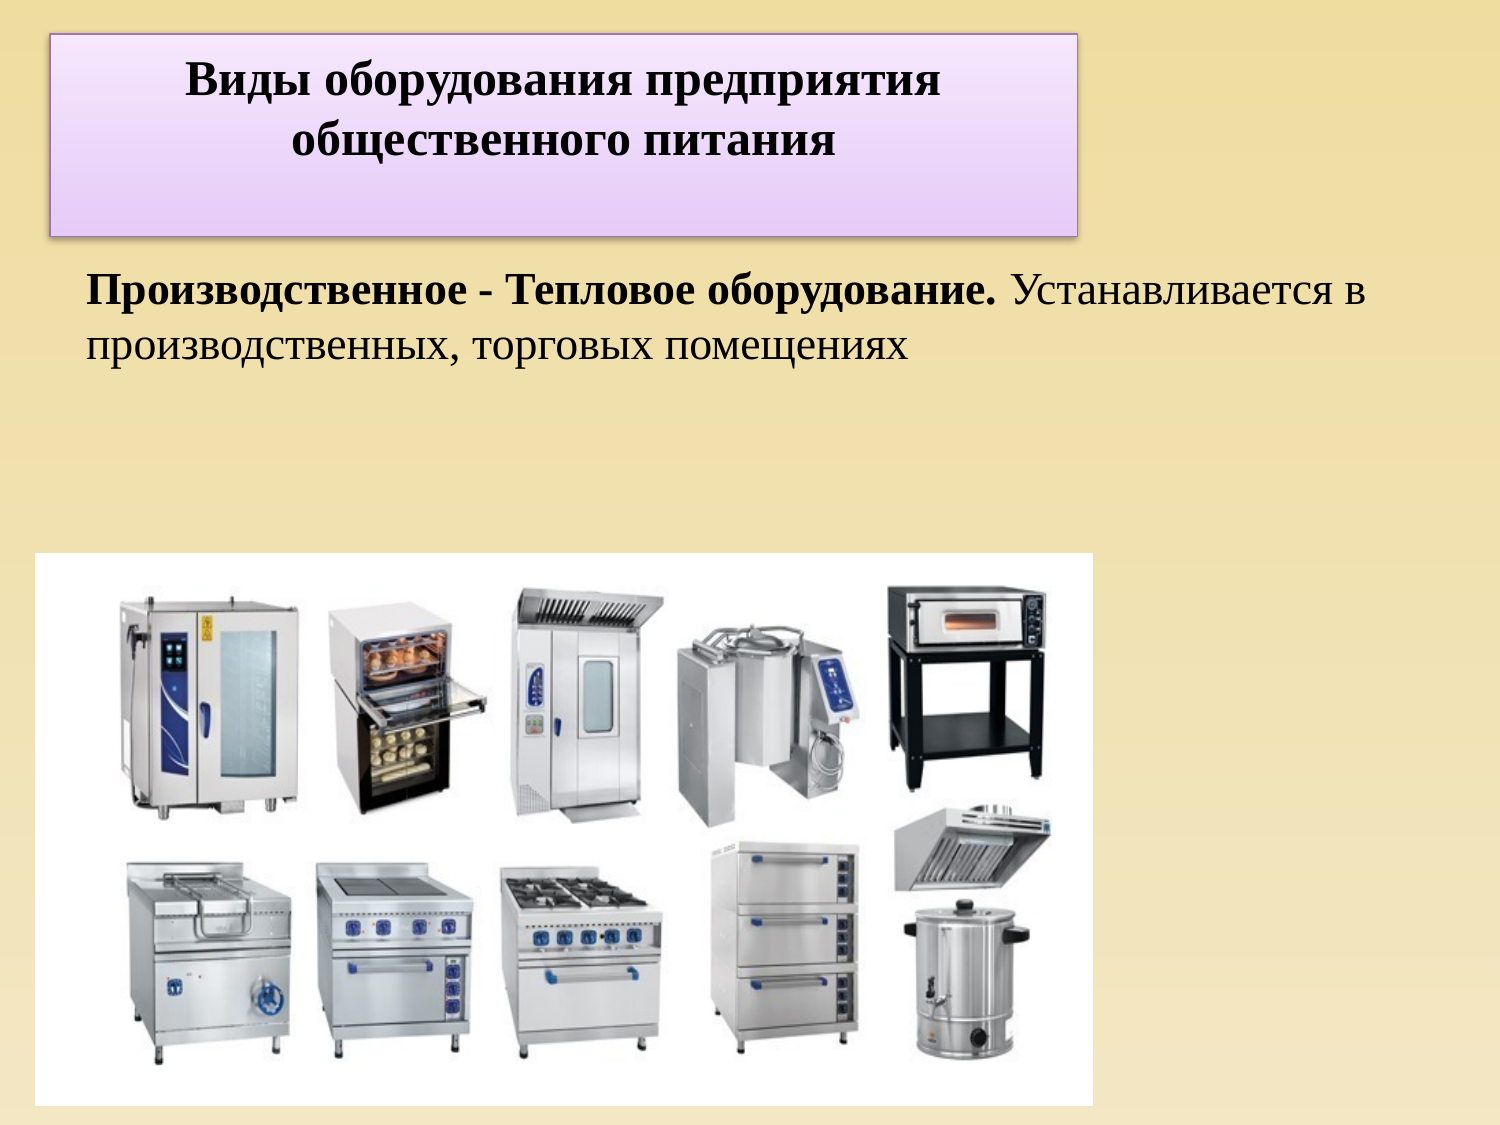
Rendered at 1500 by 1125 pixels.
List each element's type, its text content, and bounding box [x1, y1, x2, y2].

picture [34, 553, 1093, 1106]
text_box [76, 135, 1483, 250]
text_box Виды оборудования предприятия общественного питания [49, 33, 1078, 237]
text_box Производственное - Тепловое оборудование. Устанавливается в производственных, торговых помещениях [71, 251, 1483, 376]
text_box [124, 46, 1495, 406]
